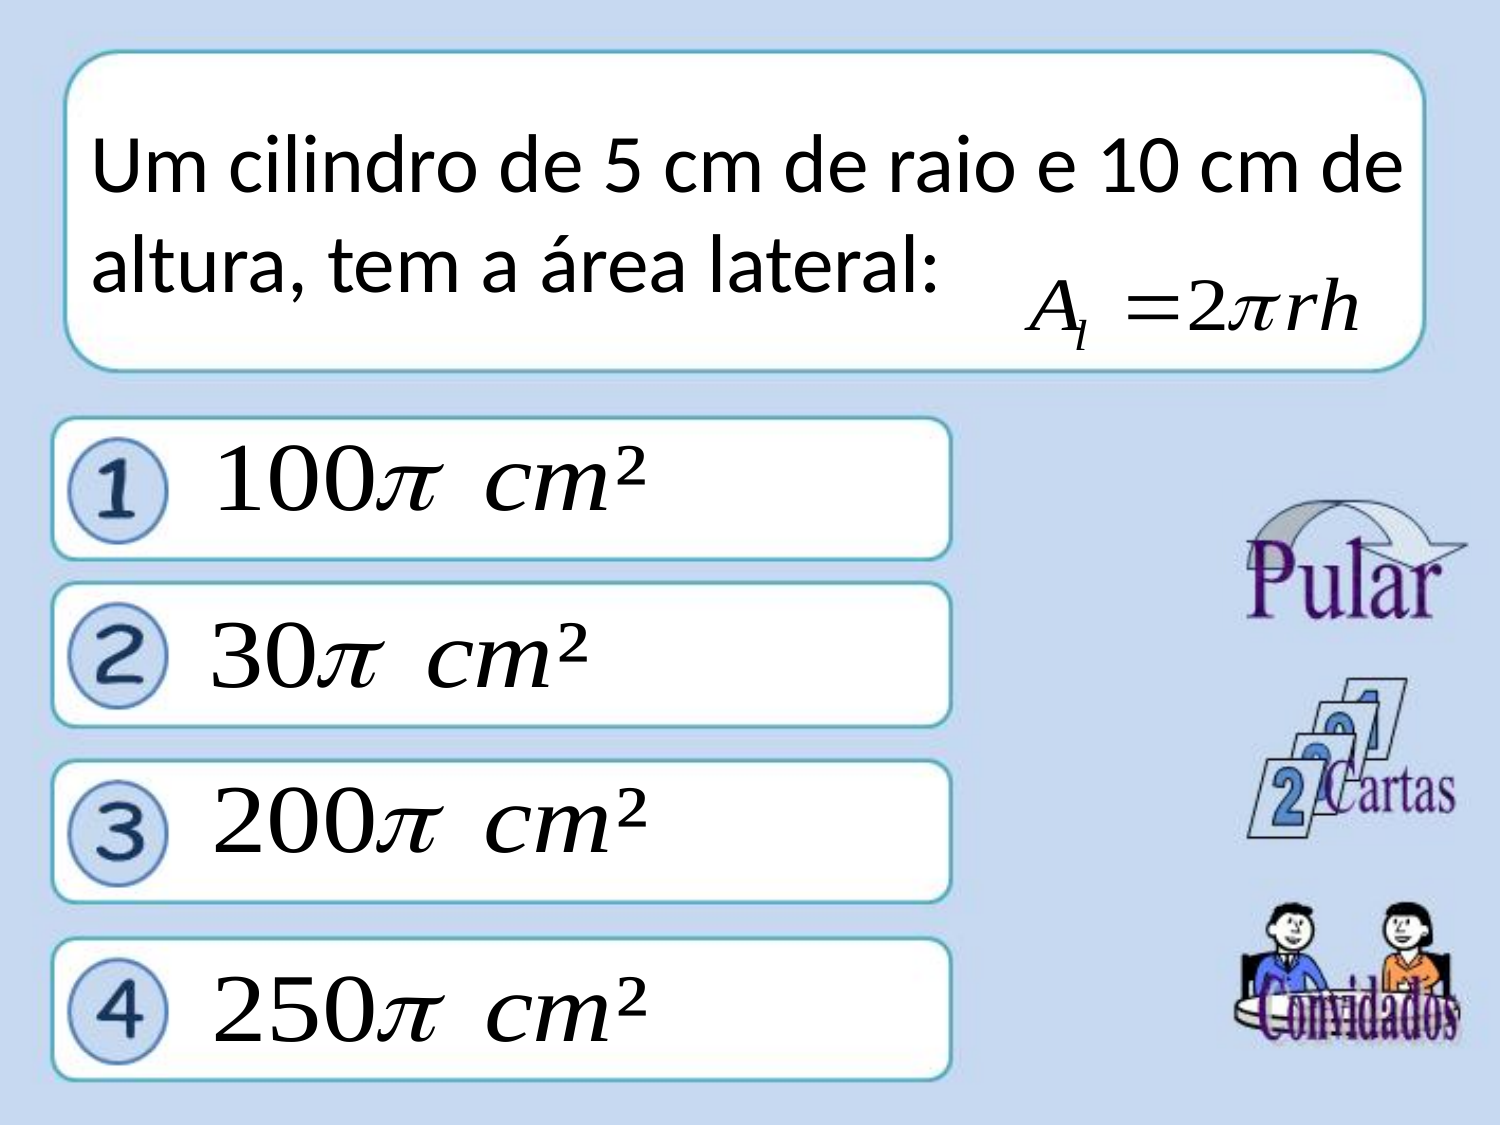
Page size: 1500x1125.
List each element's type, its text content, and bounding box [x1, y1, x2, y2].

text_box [206, 420, 670, 551]
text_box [194, 597, 612, 728]
picture [0, 0, 1500, 1125]
text_box . . [1222, 479, 1471, 630]
title Um cilindro de 5 cm de raio e 10 cm de altura, tem a área lateral: [74, 44, 1426, 374]
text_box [194, 951, 668, 1083]
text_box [194, 762, 667, 894]
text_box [1009, 255, 1377, 369]
